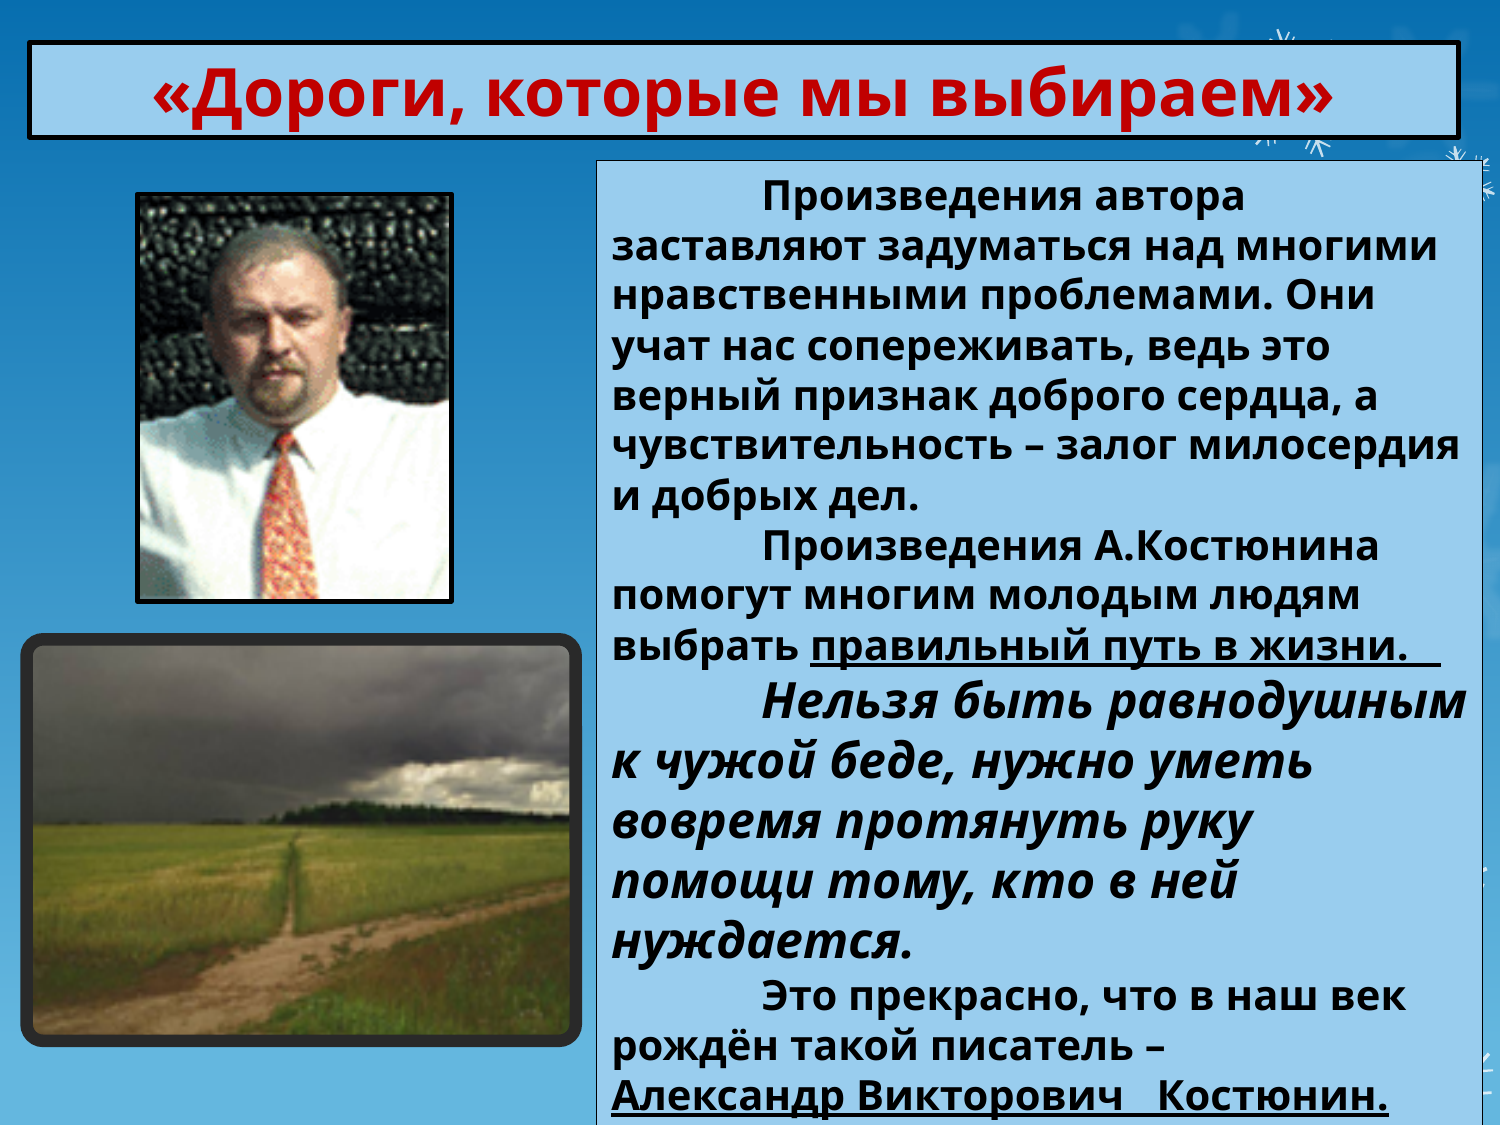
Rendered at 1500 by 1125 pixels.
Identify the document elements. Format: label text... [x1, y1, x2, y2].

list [25, 638, 577, 1042]
picture [139, 195, 450, 600]
title «Дороги, которые мы выбираем» [29, 42, 1459, 138]
text_box Произведения автора заставляют задуматься над многими нравственными проблемами. Они учат нас сопереживать, ведь это верный признак доброго сердца, а чувствительность – залог милосердия и добрых дел. Произведения А.Костюнина помогут многим молодым людям выбрать правильный путь в жизни. Нельзя быть равнодушным к чужой беде, нужно уметь вовремя протянуть руку помощи тому, кто в ней нуждается. Это прекрасно, что в наш век рождён такой писатель – Александр Викторович Костюнин. [596, 160, 1483, 1125]
